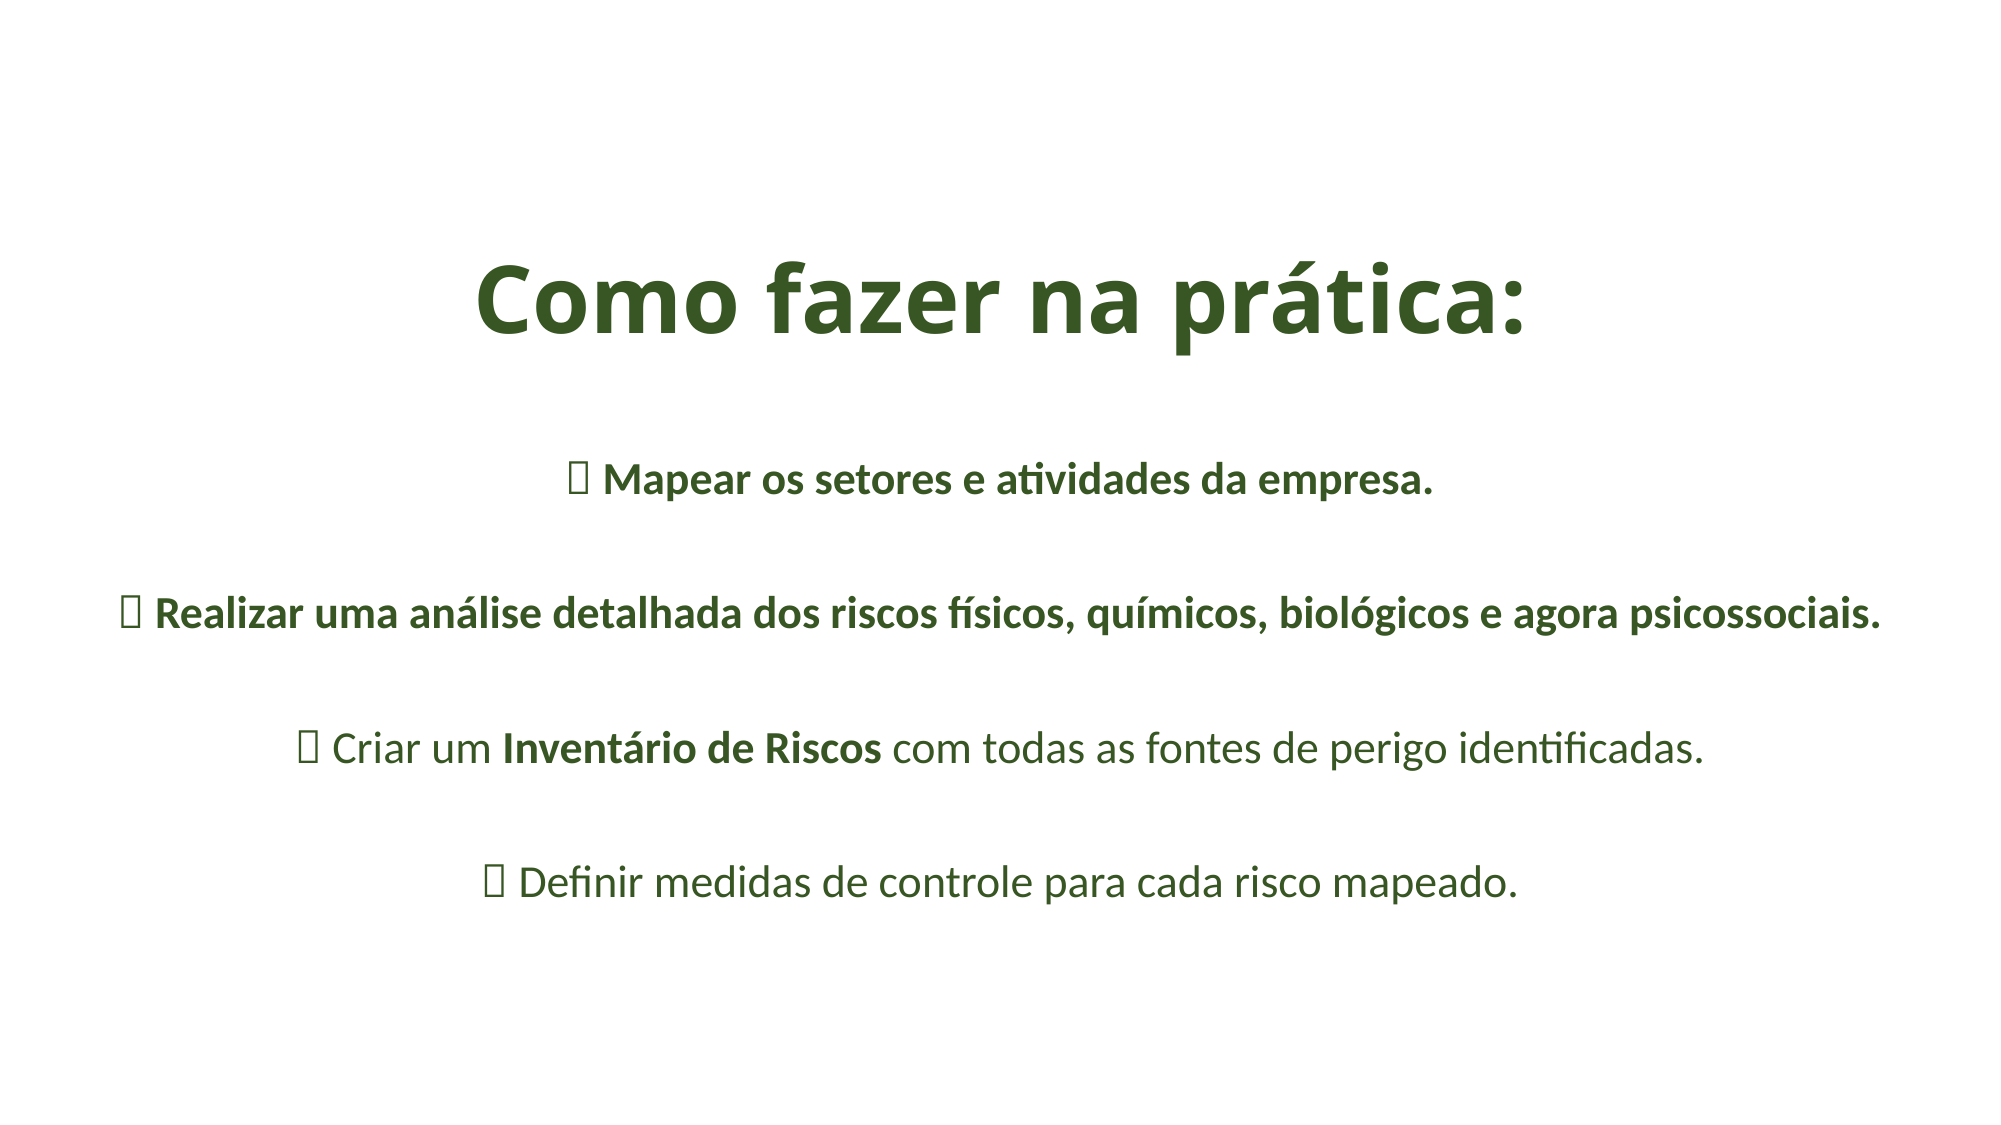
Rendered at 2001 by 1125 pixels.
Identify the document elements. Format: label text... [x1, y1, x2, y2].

text_box Como fazer na prática: ✅ Mapear os setores e atividades da empresa. ✅ Realizar uma análise detalhada dos riscos físicos, químicos, biológicos e agora psicossociais. ✅ Criar um Inventário de Riscos com todas as fontes de perigo identificadas. ✅ Definir medidas de controle para cada risco mapeado. [0, 224, 2000, 914]
